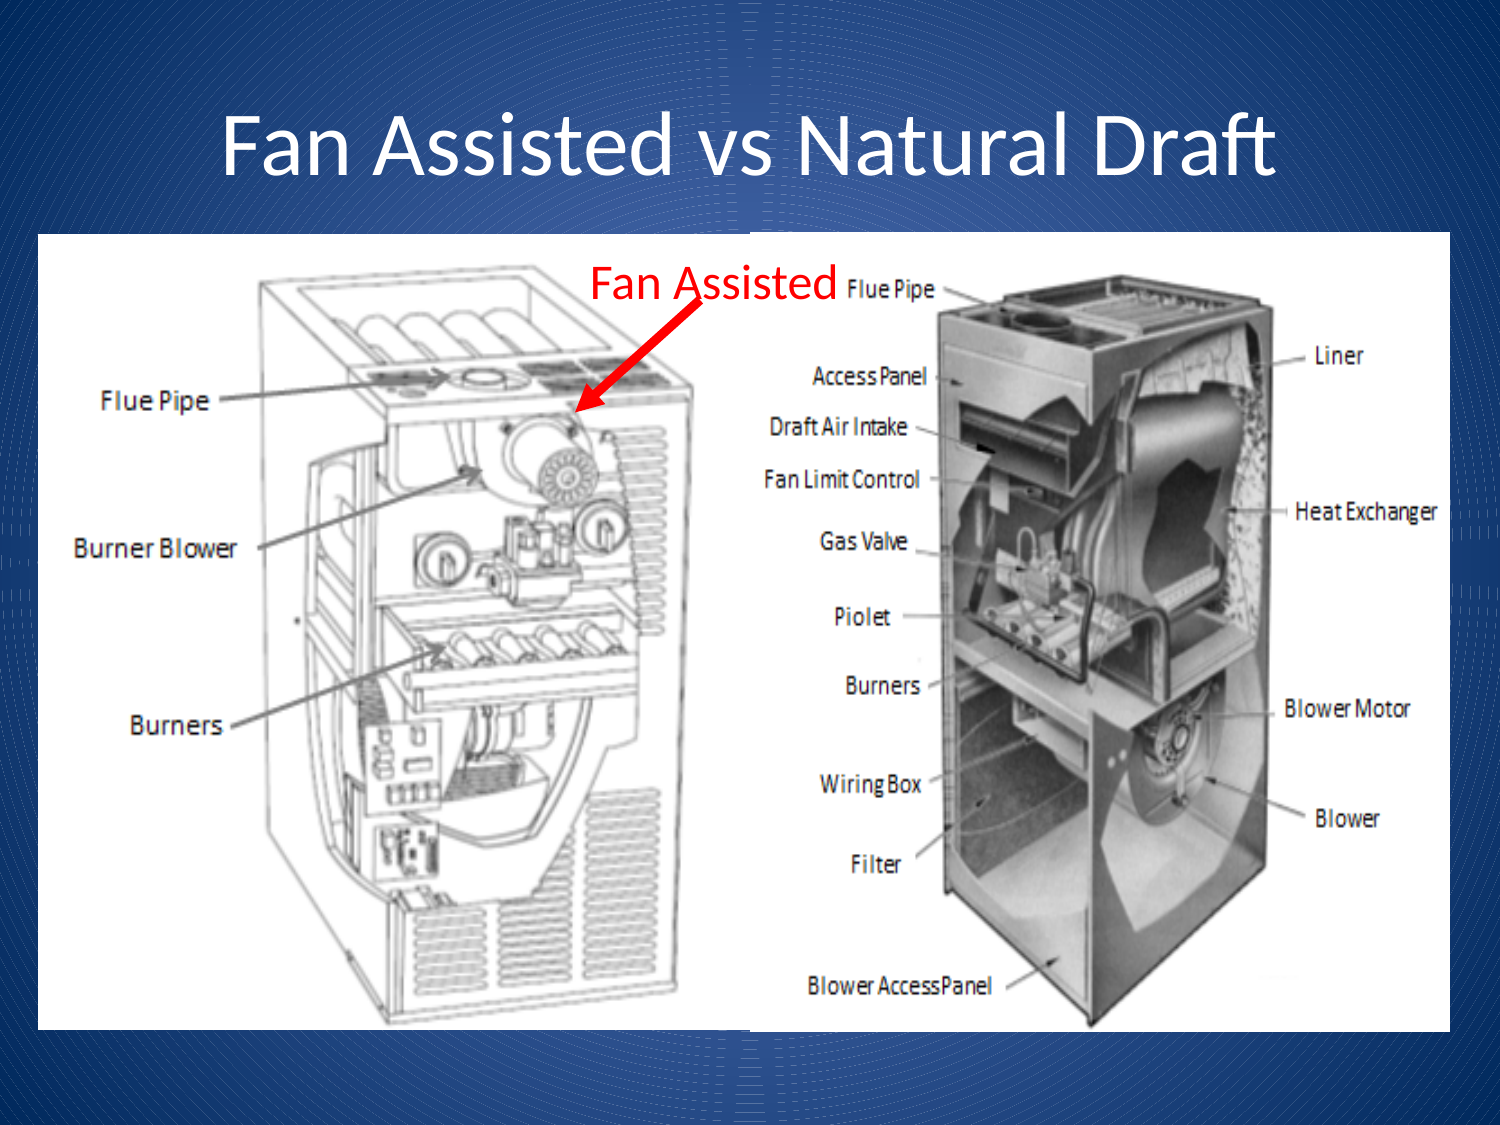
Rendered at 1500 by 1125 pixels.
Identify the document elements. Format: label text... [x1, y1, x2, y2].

picture [749, 232, 1451, 1032]
title Fan Assisted vs Natural Draft [75, 45, 1425, 232]
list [37, 234, 745, 1030]
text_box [574, 299, 701, 413]
